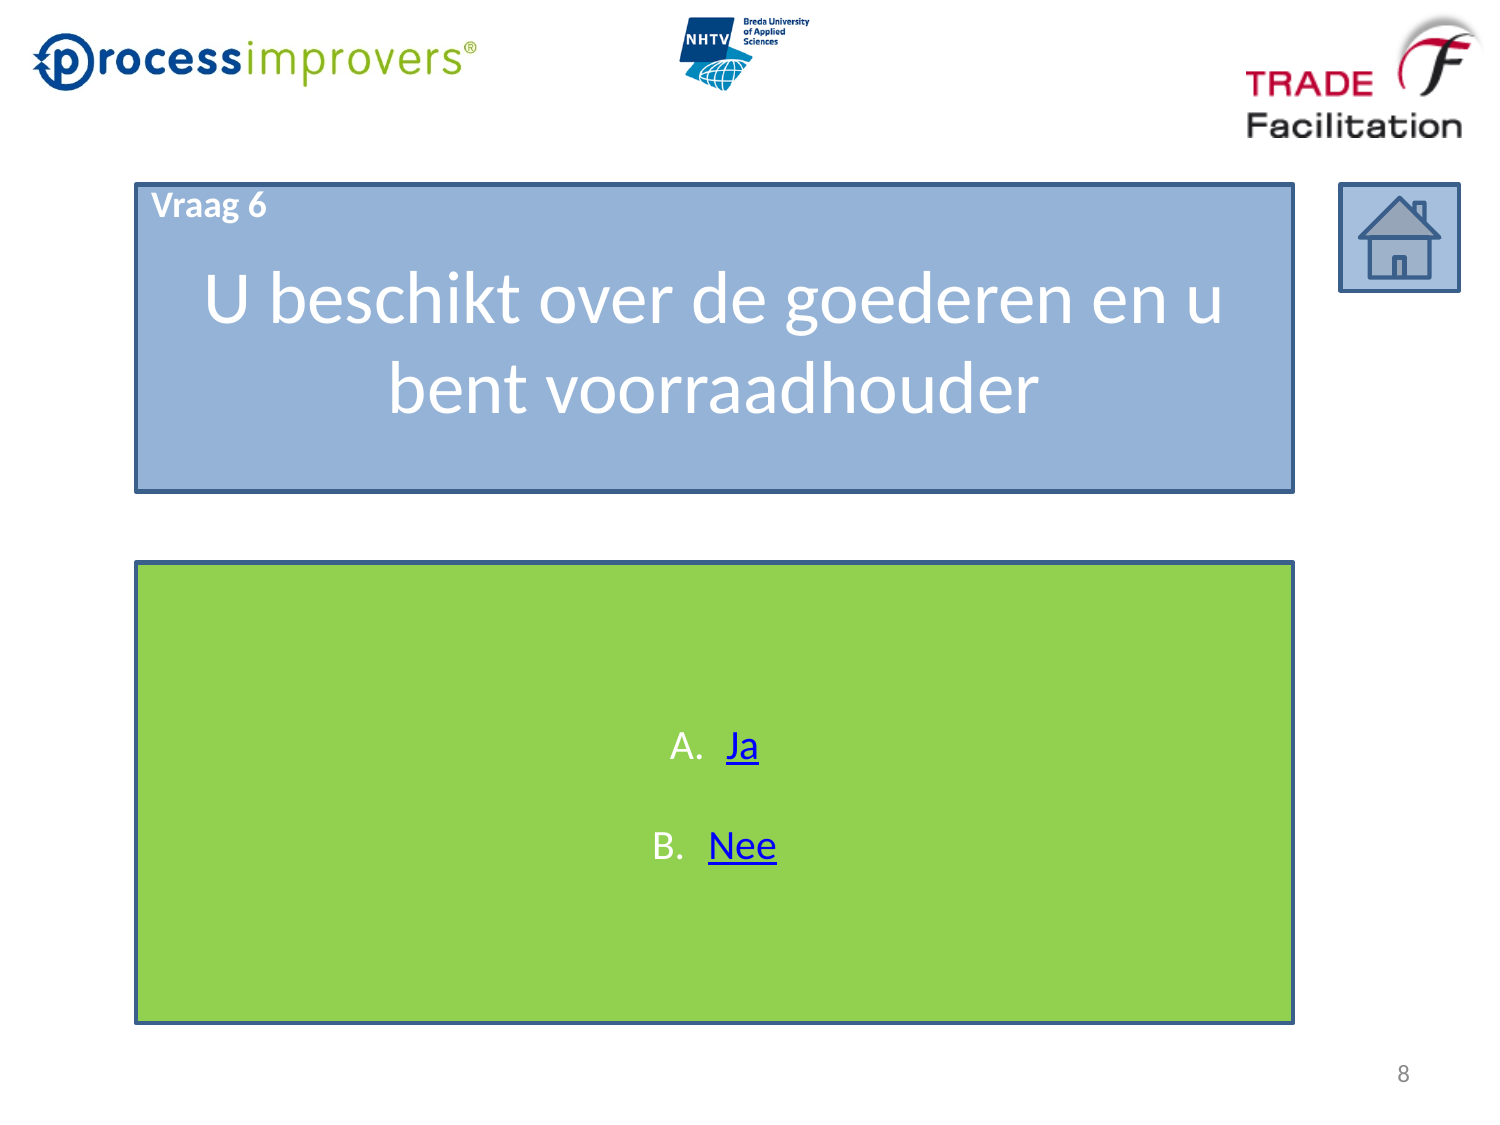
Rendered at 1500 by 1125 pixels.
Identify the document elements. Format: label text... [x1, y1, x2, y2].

text_box Ja Nee [134, 560, 1295, 1025]
text_box U beschikt over de goederen en u bent voorraadhouder [134, 182, 1295, 494]
slide_number 8 [1074, 1042, 1425, 1103]
text_box Vraag 6 [136, 172, 282, 233]
picture [29, 30, 479, 93]
picture [1246, 10, 1487, 138]
picture [667, 4, 816, 103]
text_box [1338, 182, 1461, 293]
